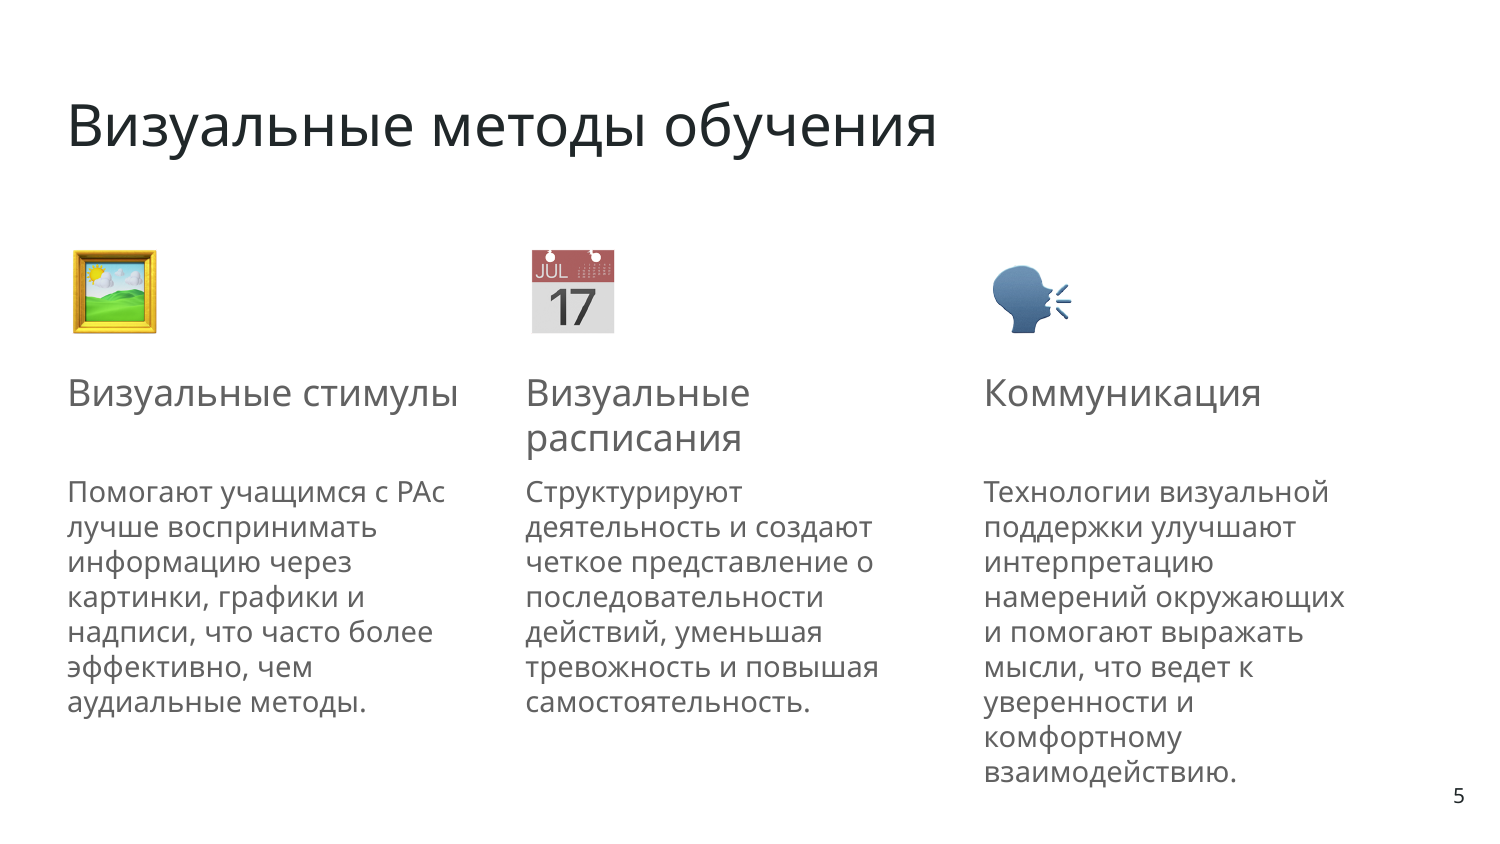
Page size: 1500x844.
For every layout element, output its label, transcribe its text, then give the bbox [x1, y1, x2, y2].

text_box Коммуникация [968, 354, 1428, 417]
text_box Структурируют деятельность и создают четкое представление о последовательности действий, уменьшая тревожность и повышая самостоятельность. [510, 458, 927, 667]
text_box Технологии визуальной поддержки улучшают интерпретацию намерений окружающих и помогают выражать мысли, что ведет к уверенности и комфортному взаимодействию. [968, 458, 1386, 667]
slide_number ‹#› [1389, 764, 1480, 830]
picture [989, 249, 1074, 334]
picture [530, 249, 615, 334]
text_box Визуальные расписания [510, 354, 968, 417]
text_box Визуальные стимулы [52, 354, 510, 417]
picture [72, 249, 157, 334]
title Визуальные методы обучения [51, 72, 1449, 167]
text_box Помогают учащимся с РАc лучше воспринимать информацию через картинки, графики и надписи, что часто более эффективно, чем аудиальные методы. [52, 458, 469, 667]
